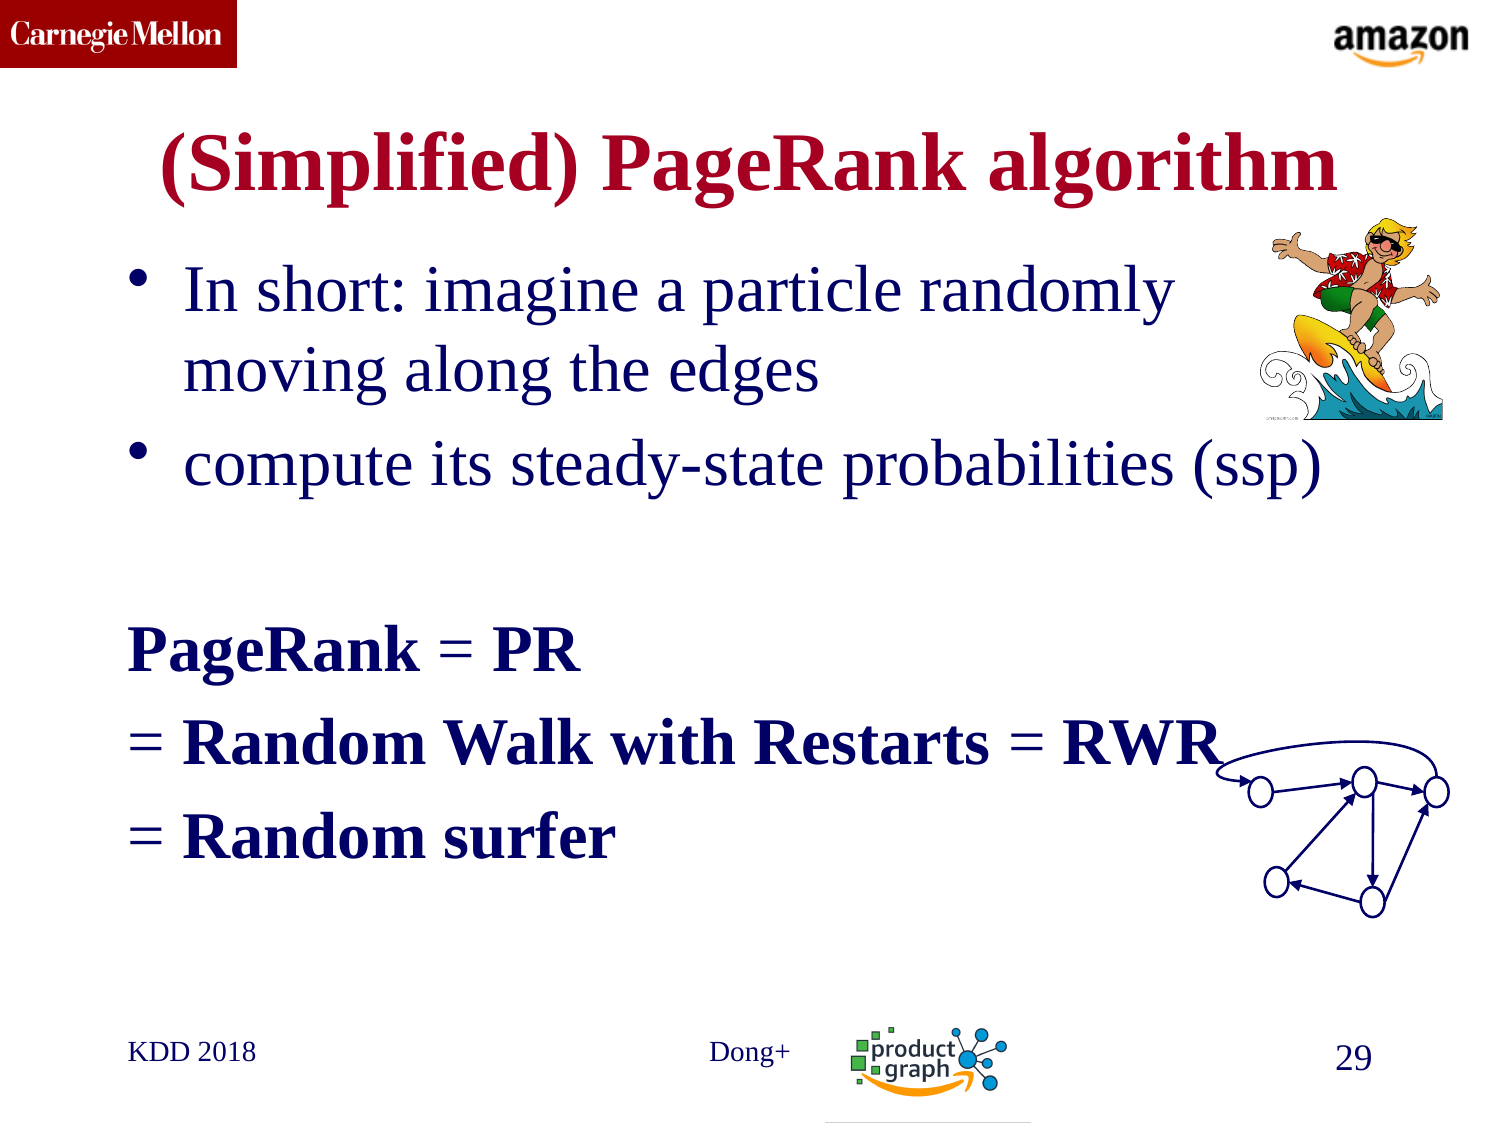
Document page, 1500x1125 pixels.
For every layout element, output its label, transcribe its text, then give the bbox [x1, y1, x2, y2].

picture [1322, 4, 1484, 88]
picture [1256, 212, 1449, 425]
picture [0, 0, 237, 68]
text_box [1248, 766, 1449, 918]
slide_number 29 [1074, 1024, 1388, 1101]
list In short: imagine a particle randomly moving along the edges compute its steady-state probabilities (ssp) PageRank = PR = Random Walk with Restarts = RWR = Random surfer [112, 237, 1388, 1001]
slide_number KDD 2018 [112, 1024, 426, 1101]
title (Simplified) PageRank algorithm [112, 99, 1388, 213]
footer Dong+ [512, 1024, 988, 1101]
